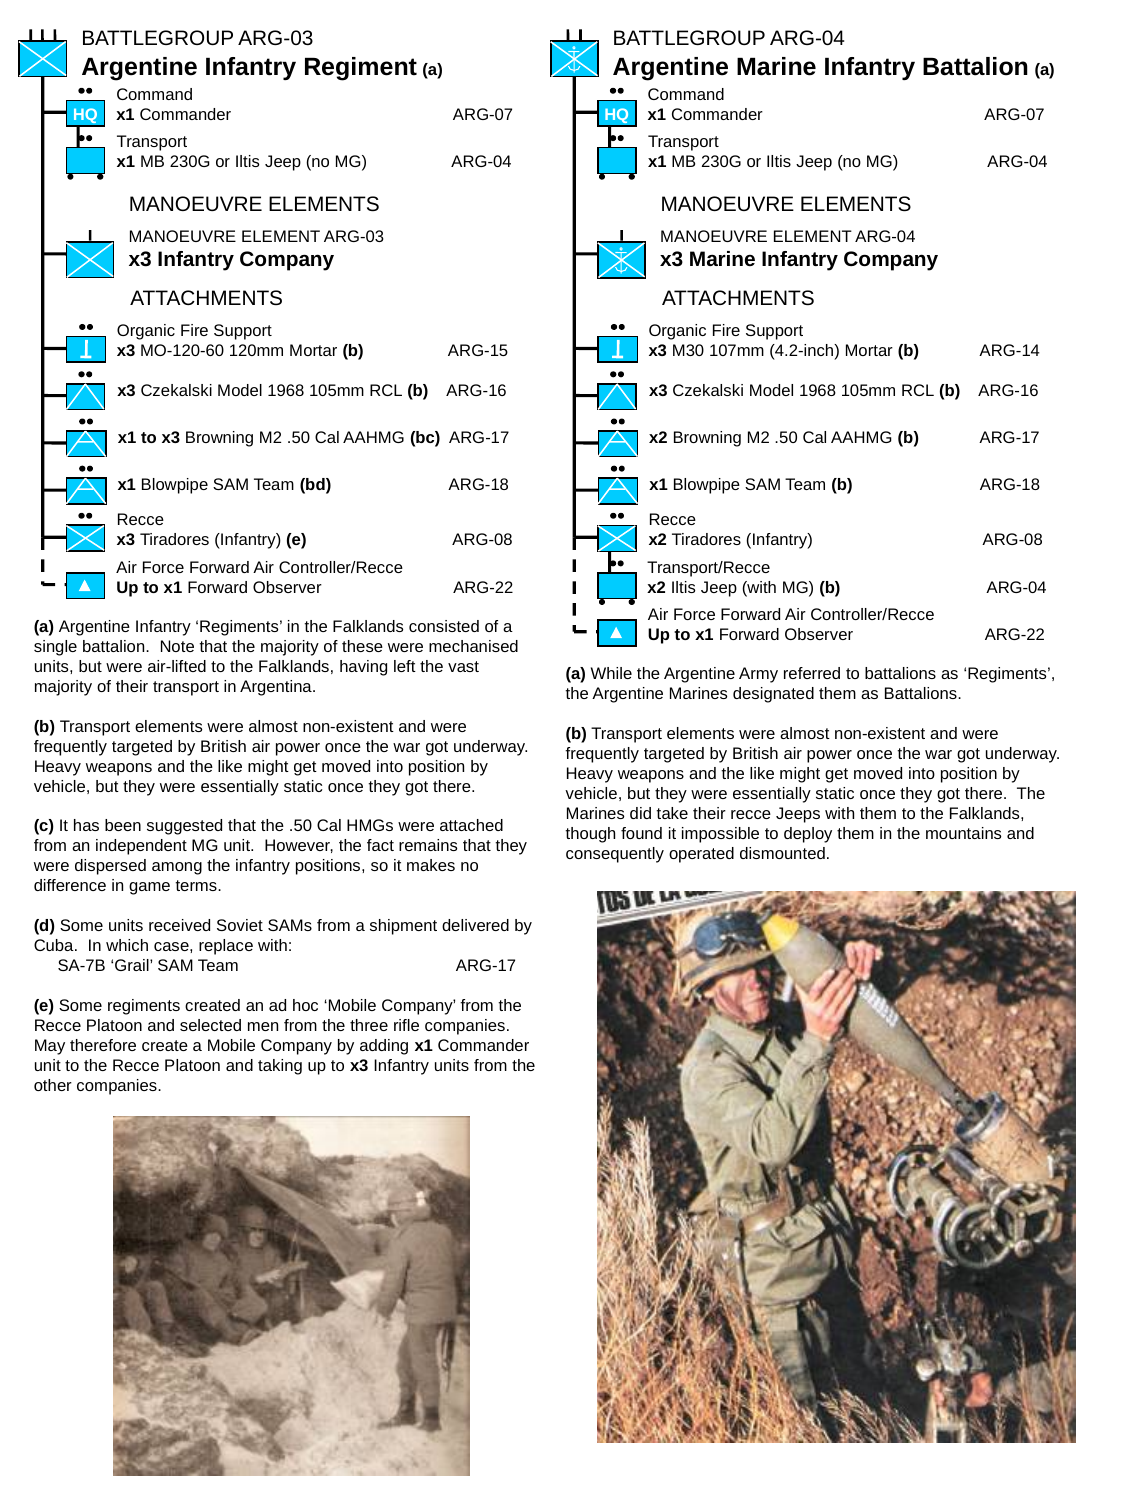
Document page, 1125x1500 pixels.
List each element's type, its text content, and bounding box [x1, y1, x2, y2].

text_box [610, 372, 624, 377]
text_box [66, 100, 105, 127]
text_box Command x1 Commander ARG-07 [632, 76, 1060, 123]
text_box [598, 383, 637, 410]
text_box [598, 336, 638, 363]
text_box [30, 29, 55, 40]
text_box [611, 466, 624, 471]
picture [113, 1116, 470, 1476]
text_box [597, 147, 636, 179]
text_box x3 Czekalski Model 1968 105mm RCL (b) ARG-16 [102, 372, 522, 407]
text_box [567, 29, 581, 40]
text_box x2 Browning M2 .50 Cal AAHMG (b) ARG-17 [634, 419, 1055, 454]
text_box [550, 41, 598, 77]
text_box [610, 88, 623, 93]
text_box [66, 147, 105, 179]
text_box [79, 419, 93, 424]
text_box Air Force Forward Air Controller/Recce Up to x1 Forward Observer ARG-22 [101, 549, 529, 604]
text_box Command x1 Commander ARG-07 [101, 76, 529, 132]
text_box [597, 572, 636, 605]
text_box Transport/Recce x2 Iltis Jeep (with MG) (b) ARG-04 [632, 549, 1062, 604]
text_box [79, 135, 92, 141]
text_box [597, 525, 636, 552]
text_box BATTLEGROUP ARG-04 Argentine Marine Infantry Battalion (a) [597, 17, 1070, 88]
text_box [66, 478, 106, 504]
text_box MANOEUVRE ELEMENTS [114, 183, 395, 218]
text_box MANOEUVRE ELEMENT ARG-04 x3 Marine Infantry Company [645, 218, 954, 279]
text_box Recce x2 Tiradores (Infantry) ARG-08 [633, 501, 1059, 549]
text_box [610, 135, 623, 141]
text_box x1 Blowpipe SAM Team (bd) ARG-18 [102, 466, 525, 501]
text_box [598, 430, 638, 457]
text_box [611, 419, 624, 424]
text_box x1 Blowpipe SAM Team (b) ARG-18 [634, 466, 1056, 501]
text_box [66, 336, 106, 363]
text_box Transport x1 MB 230G or Iltis Jeep (no MG) ARG-04 [633, 123, 1064, 179]
text_box MANOEUVRE ELEMENT ARG-03 x3 Infantry Company [114, 218, 400, 279]
text_box Air Force Forward Air Controller/Recce Up to x1 Forward Observer ARG-22 [633, 596, 1061, 651]
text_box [66, 525, 105, 552]
text_box Organic Fire Support x3 MO-120-60 120mm Mortar (b) ARG-15 [102, 312, 524, 368]
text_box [597, 242, 645, 278]
text_box BATTLEGROUP ARG-03 Argentine Infantry Regiment (a) [66, 17, 458, 88]
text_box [598, 478, 638, 504]
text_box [18, 41, 67, 77]
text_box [610, 513, 624, 518]
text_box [597, 100, 636, 127]
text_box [66, 430, 106, 457]
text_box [79, 324, 93, 330]
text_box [66, 383, 105, 410]
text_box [79, 88, 92, 93]
text_box (a) While the Argentine Army referred to battalions as ‘Regiments’, the Argentine Marines designated them as Battalions. (b) Transport elements were almost non-existent and were frequently targeted by British air power once the war got underway. Heavy weapons and the like might get moved into position by vehicle, but they were essentially static once they got there. The Marines did take their recce Jeeps with them to the Falklands, though found it impossible to deploy them in the mountains and consequently operated dismounted. [550, 655, 1083, 870]
text_box x1 to x3 Browning M2 .50 Cal AAHMG (bc) ARG-17 [103, 419, 525, 454]
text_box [79, 466, 93, 471]
text_box MANOEUVRE ELEMENTS [645, 183, 927, 218]
text_box ATTACHMENTS [115, 277, 298, 312]
text_box Organic Fire Support x3 M30 107mm (4.2-inch) Mortar (b) ARG-14 [633, 312, 1056, 368]
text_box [597, 620, 636, 646]
text_box x3 Czekalski Model 1968 105mm RCL (b) ARG-16 [634, 372, 1054, 407]
text_box Transport x1 MB 230G or Iltis Jeep (no MG) ARG-04 [101, 123, 528, 179]
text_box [611, 324, 624, 330]
text_box Recce x3 Tiradores (Infantry) (e) ARG-08 [101, 501, 528, 549]
picture [597, 891, 1076, 1443]
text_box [66, 572, 105, 599]
text_box (a) Argentine Infantry ‘Regiments’ in the Falklands consisted of a single battalion. Note that the majority of these were mechanised units, but were air-lifted to the Falklands, having left the vast majority of their transport in Argentina. (b) Transport elements were almost non-existent and were frequently targeted by British air power once the war got underway. Heavy weapons and the like might get moved into position by vehicle, but they were essentially static once they got there. (c) It has been suggested that the .50 Cal HMGs were attached from an independent MG unit. However, the fact remains that they were dispersed among the infantry positions, so it makes no difference in game terms. (d) Some units received Soviet SAMs from a shipment delivered by Cuba. In which case, replace with: SA-7B ‘Grail’ SAM Team ARG-17 (e) Some regiments created an ad hoc ‘Mobile Company’ from the Recce Platoon and selected men from the three rifle companies. May therefore create a Mobile Company by adding x1 Commander unit to the Recce Platoon and taking up to x3 Infantry units from the other companies. [19, 608, 551, 1103]
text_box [66, 242, 114, 278]
text_box ATTACHMENTS [647, 277, 830, 312]
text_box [610, 561, 623, 566]
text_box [79, 372, 92, 377]
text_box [79, 513, 92, 518]
